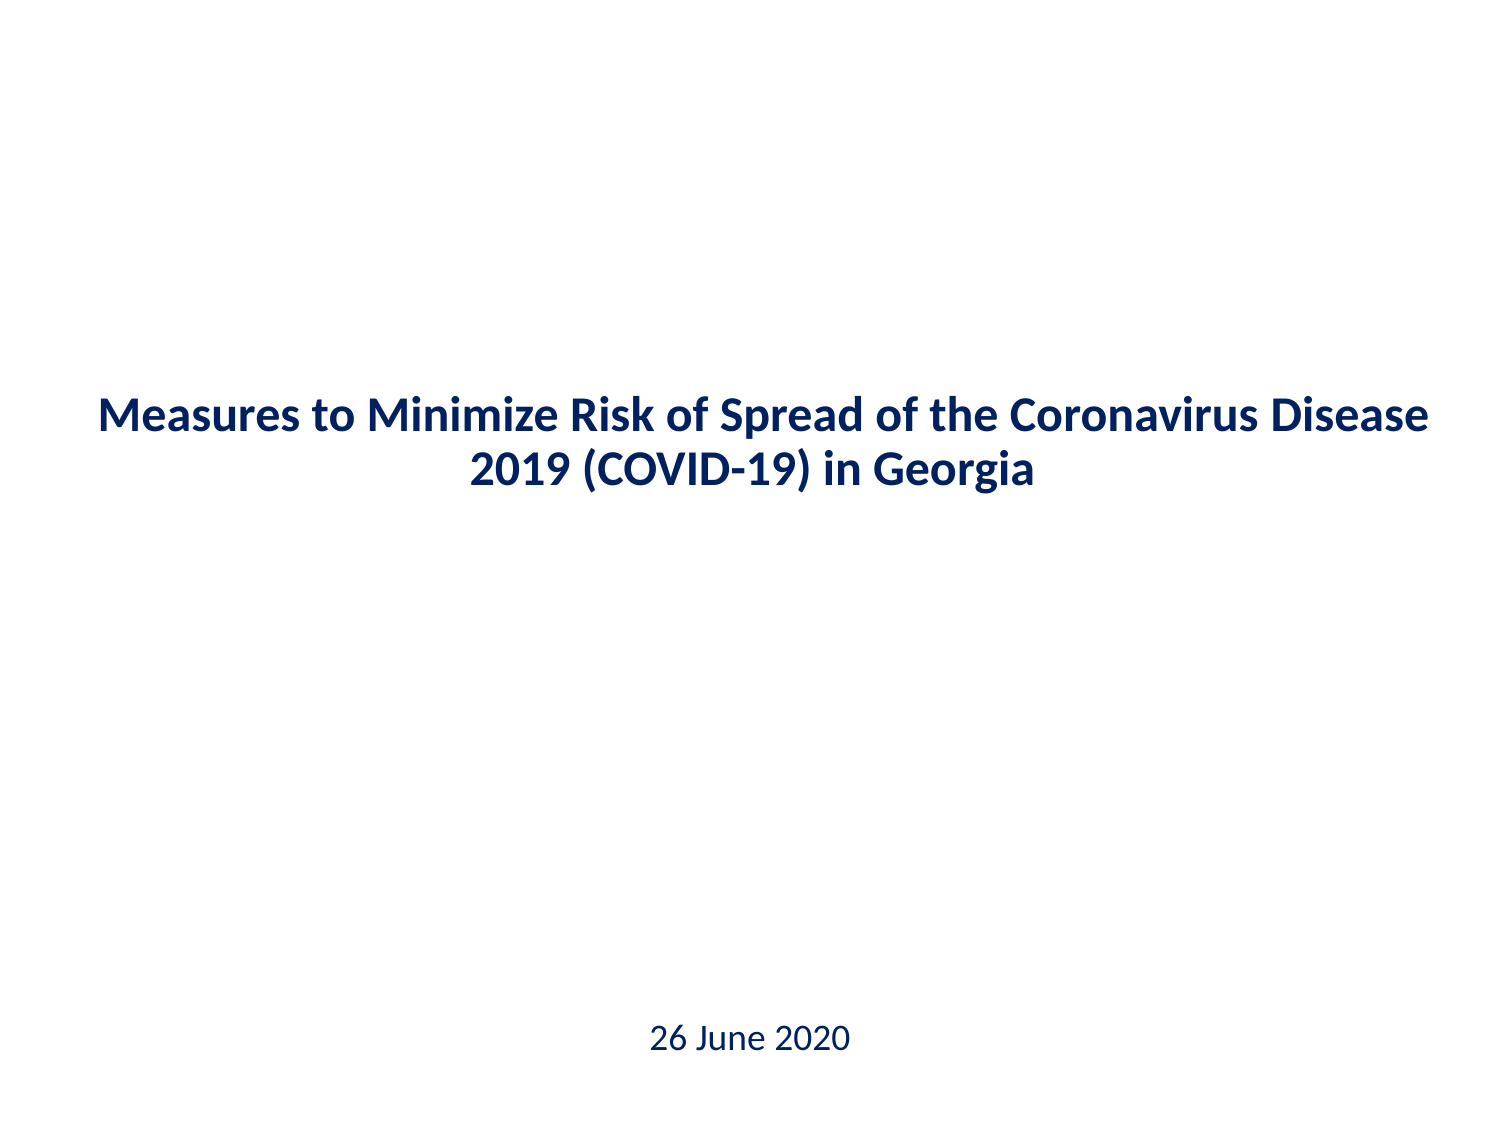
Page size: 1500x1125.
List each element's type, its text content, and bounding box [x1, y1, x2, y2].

text_box 26 June 2020 [97, 960, 1402, 1066]
subtitle Measures to Minimize Risk of Spread of the Coronavirus Disease 2019 (COVID-19) in Georgia [63, 380, 1453, 607]
